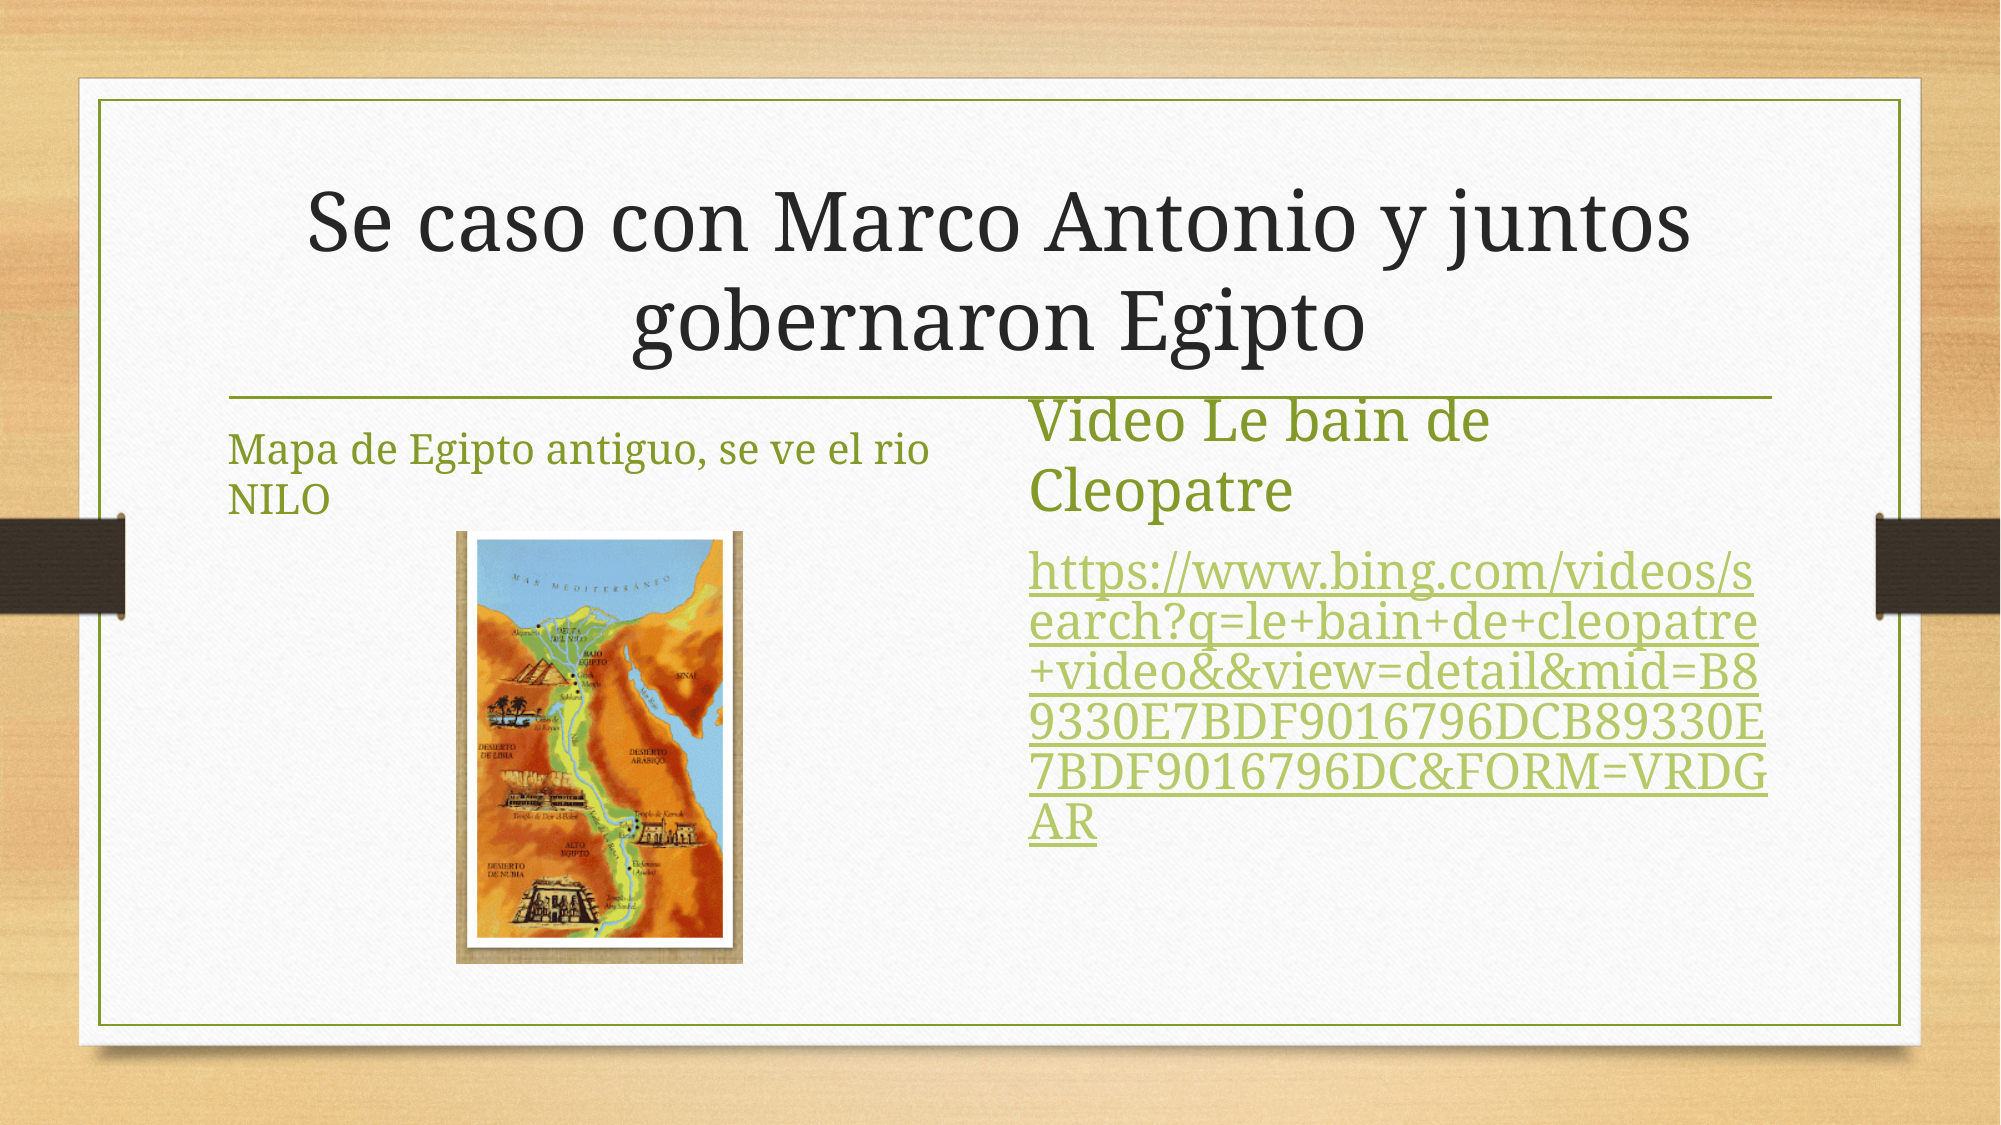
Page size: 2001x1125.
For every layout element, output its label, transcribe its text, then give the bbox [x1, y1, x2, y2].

list Mapa de Egipto antiguo, se ve el rio NILO [212, 436, 987, 531]
list Video Le bain de Cleopatre [1013, 436, 1788, 531]
list https://www.bing.com/videos/search?q=le+bain+de+cleopatre+video&&view=detail&mid=B89330E7BDF9016796DCB89330E7BDF9016796DC&FORM=VRDGAR [1013, 532, 1788, 964]
picture [0, 0, 2001, 1125]
title Se caso con Marco Antonio y juntos gobernaron Egipto [212, 161, 1788, 375]
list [456, 531, 743, 964]
